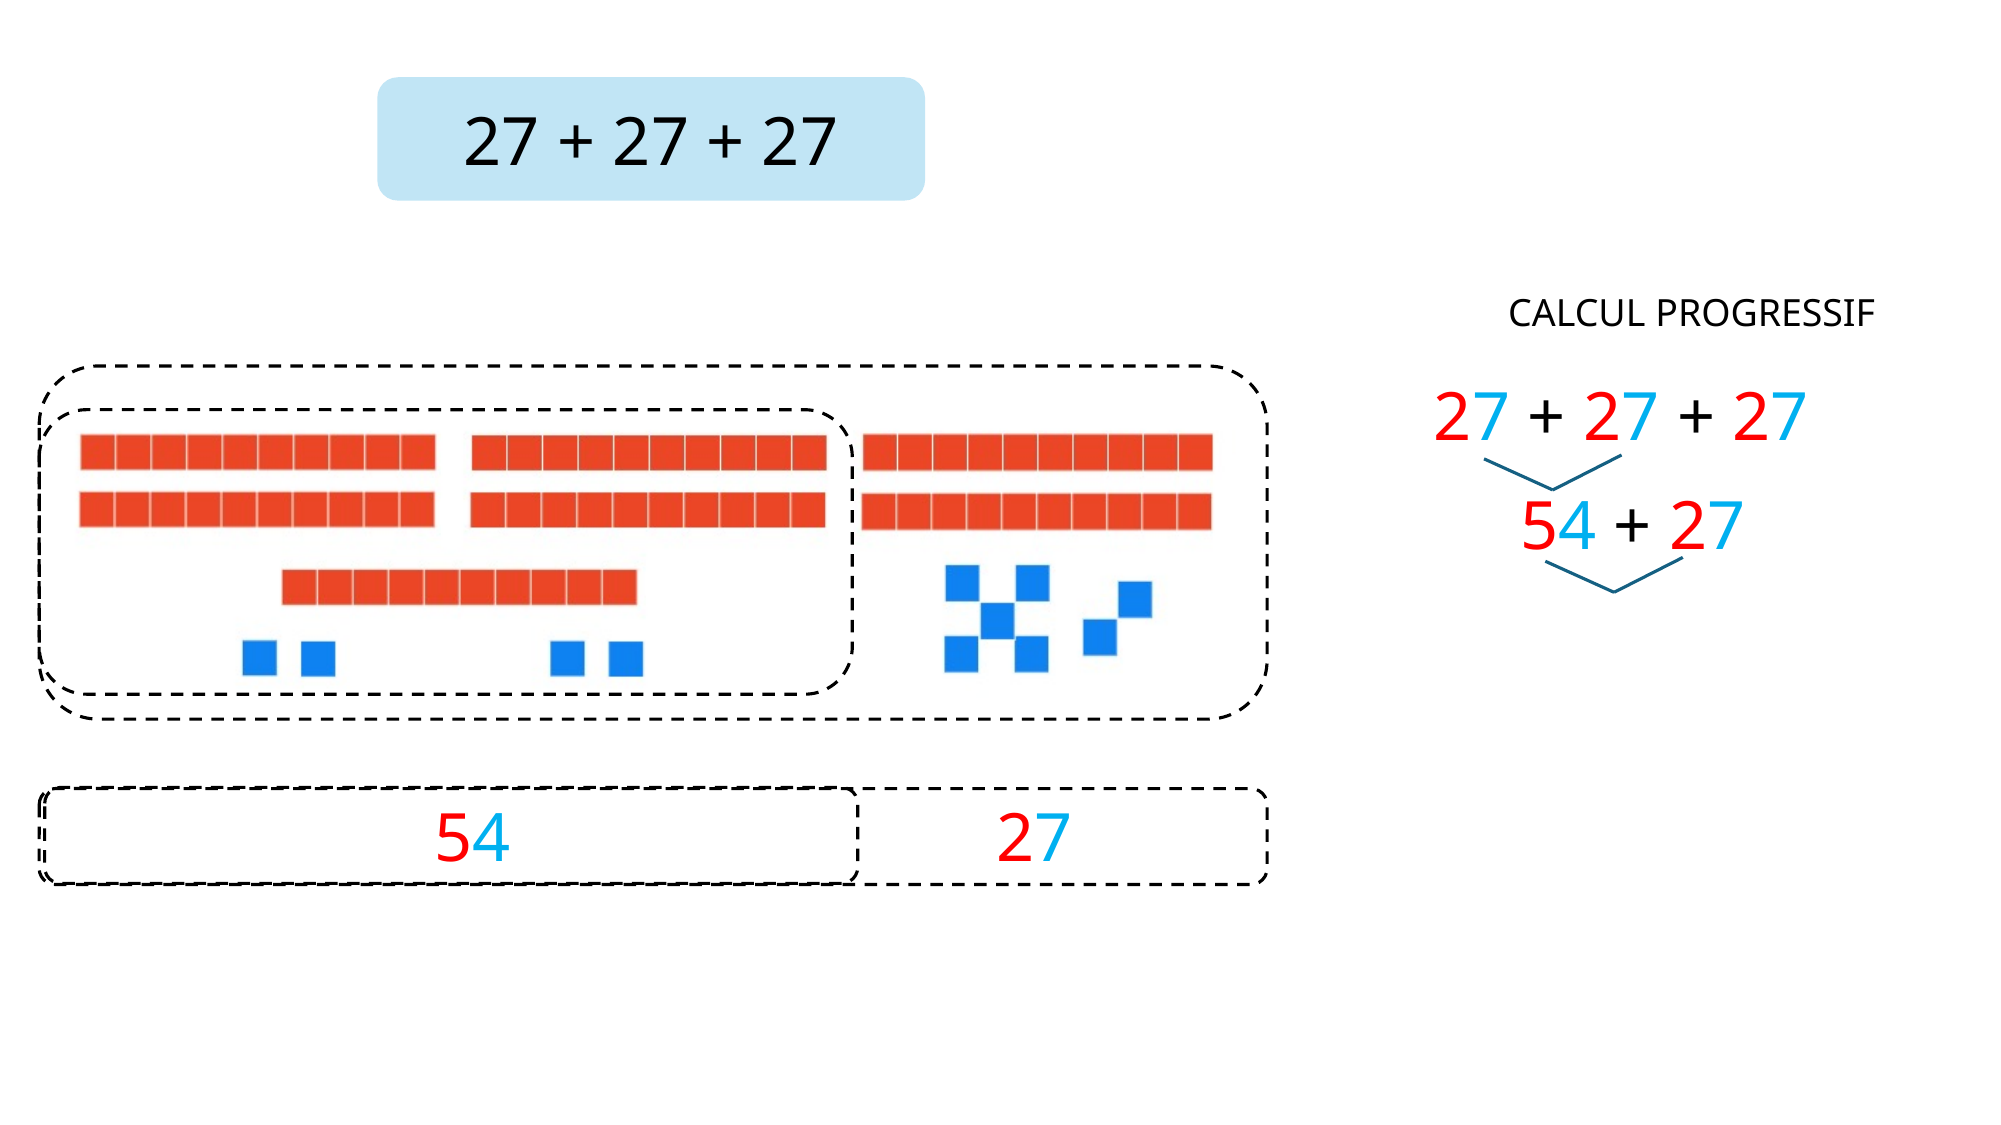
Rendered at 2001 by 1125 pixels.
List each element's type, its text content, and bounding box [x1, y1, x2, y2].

text_box [37, 374, 67, 713]
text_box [1552, 454, 1622, 491]
text_box CALCUL PROGRESSIF [1493, 281, 1933, 341]
picture [67, 358, 1283, 751]
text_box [1544, 560, 1613, 593]
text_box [1613, 556, 1684, 593]
text_box 27 + 27 + 27 [375, 75, 927, 203]
text_box 27 + 27 + 27 [1286, 365, 1957, 461]
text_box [1483, 458, 1552, 491]
text_box [37, 786, 1269, 887]
text_box 54 + 27 [1283, 475, 1839, 571]
